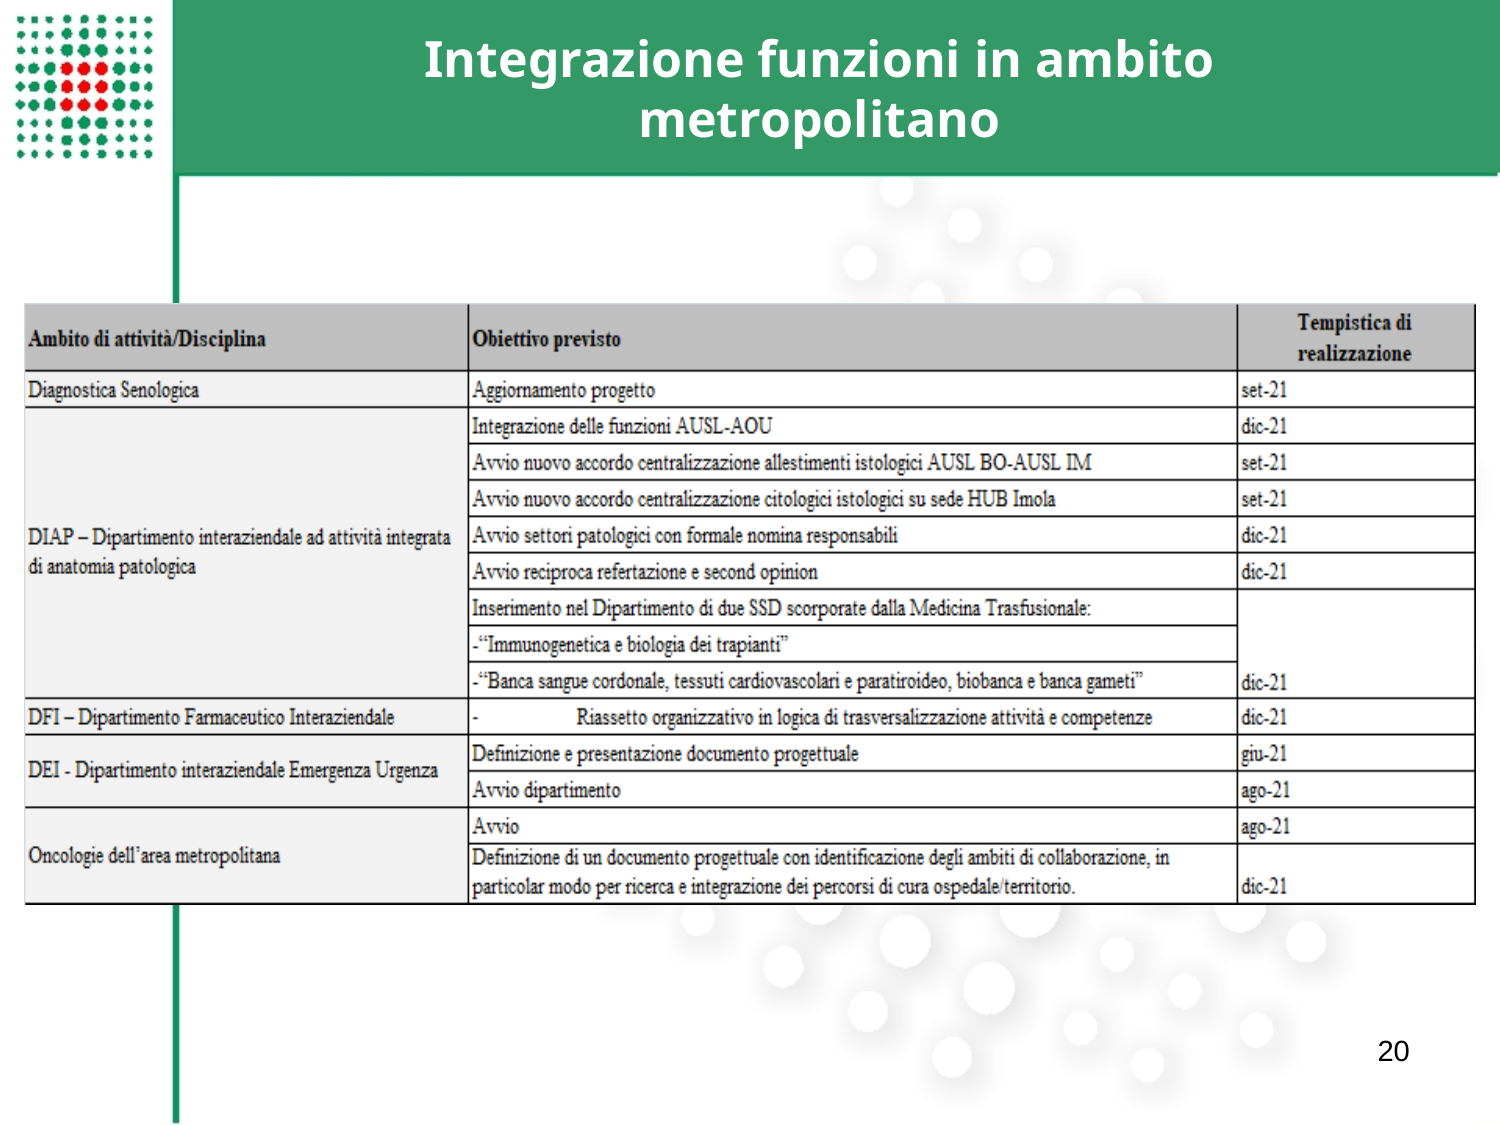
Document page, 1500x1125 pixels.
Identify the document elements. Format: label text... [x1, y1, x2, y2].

text_box Integrazione funzioni in ambito metropolitano [242, 66, 1397, 110]
slide_number 20 [1074, 1024, 1426, 1103]
picture [0, 0, 1500, 1125]
